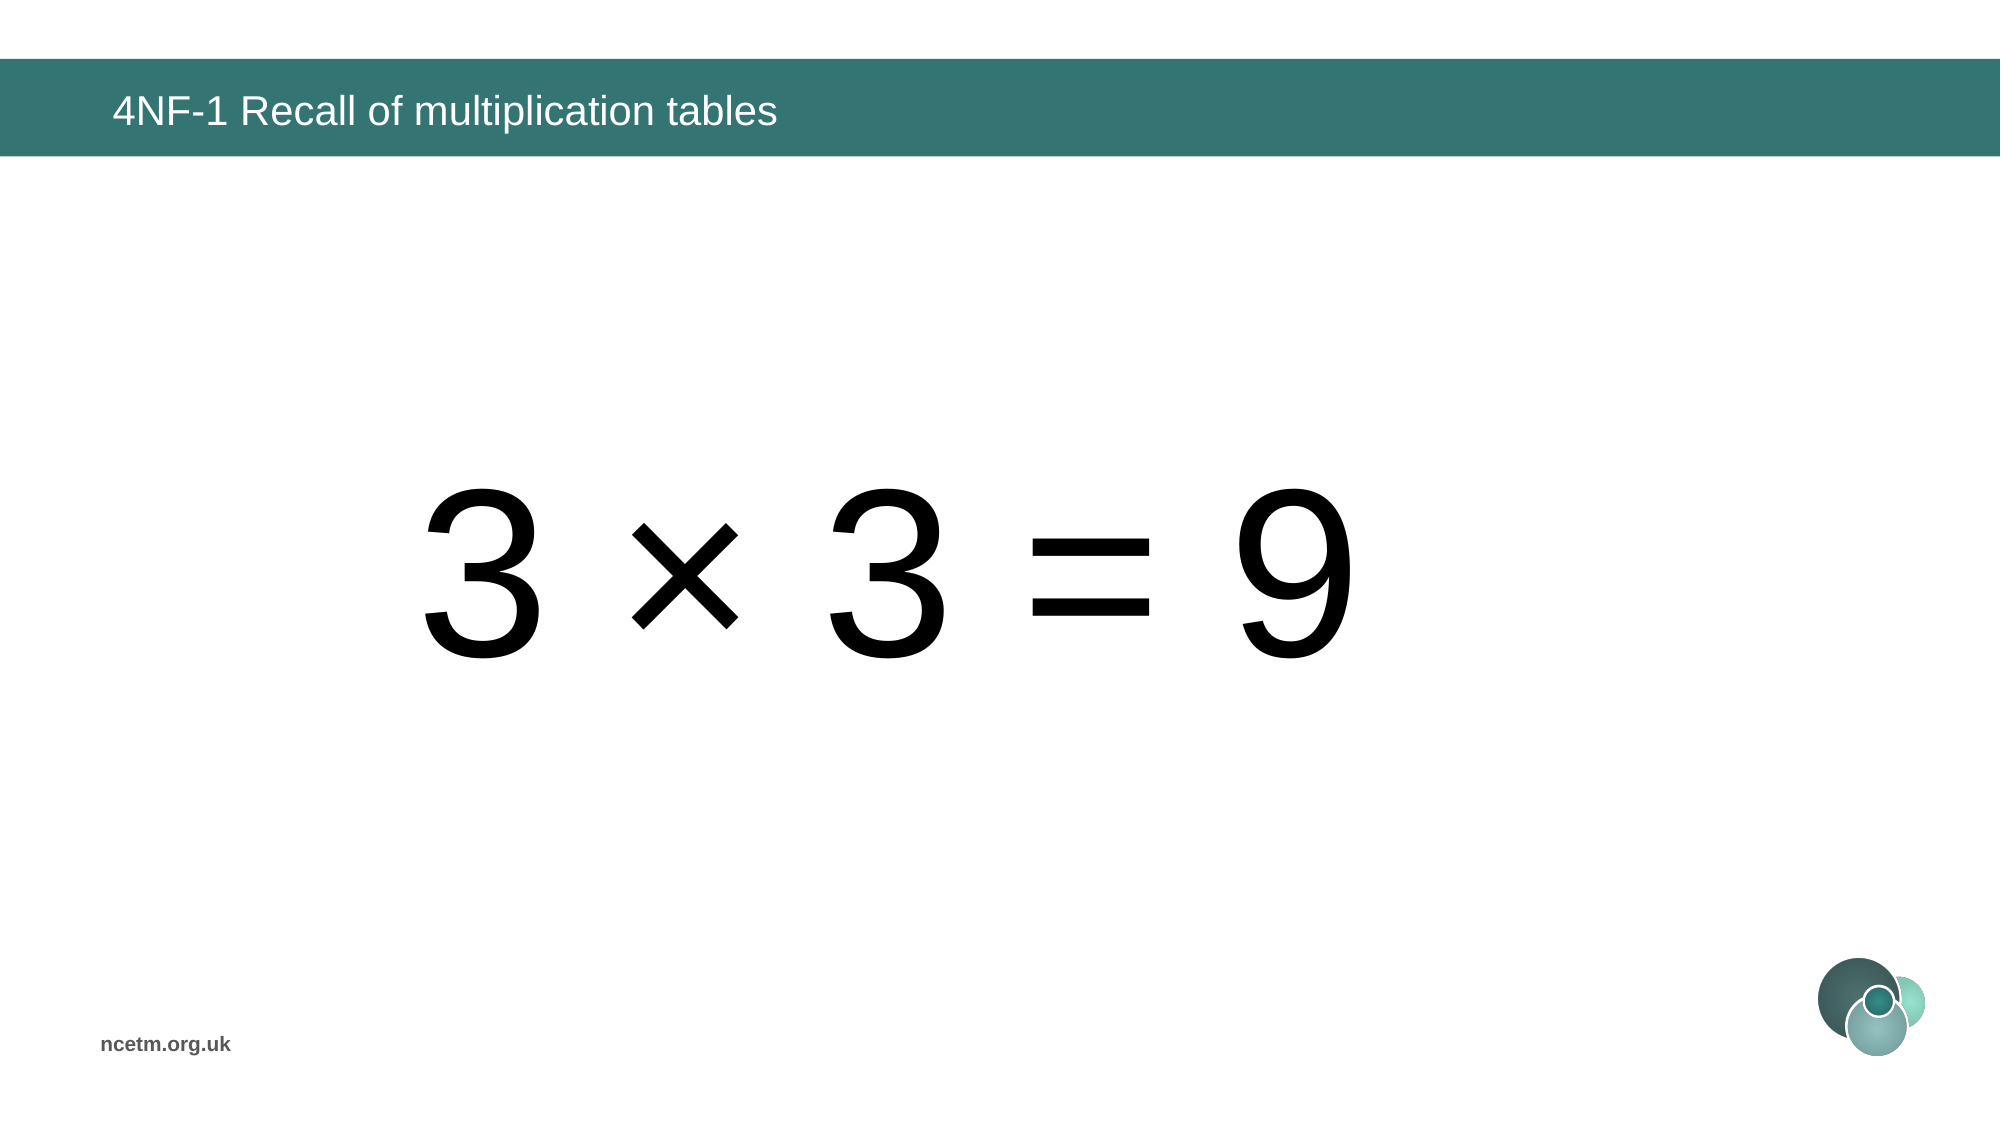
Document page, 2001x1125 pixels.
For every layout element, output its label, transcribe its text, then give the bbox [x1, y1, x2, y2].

text_box 3 × 3 = [401, 409, 1213, 712]
title 4NF-1 Recall of multiplication tables [97, 76, 1945, 147]
picture [1818, 958, 1925, 1056]
text_box 9 [1213, 409, 1377, 712]
